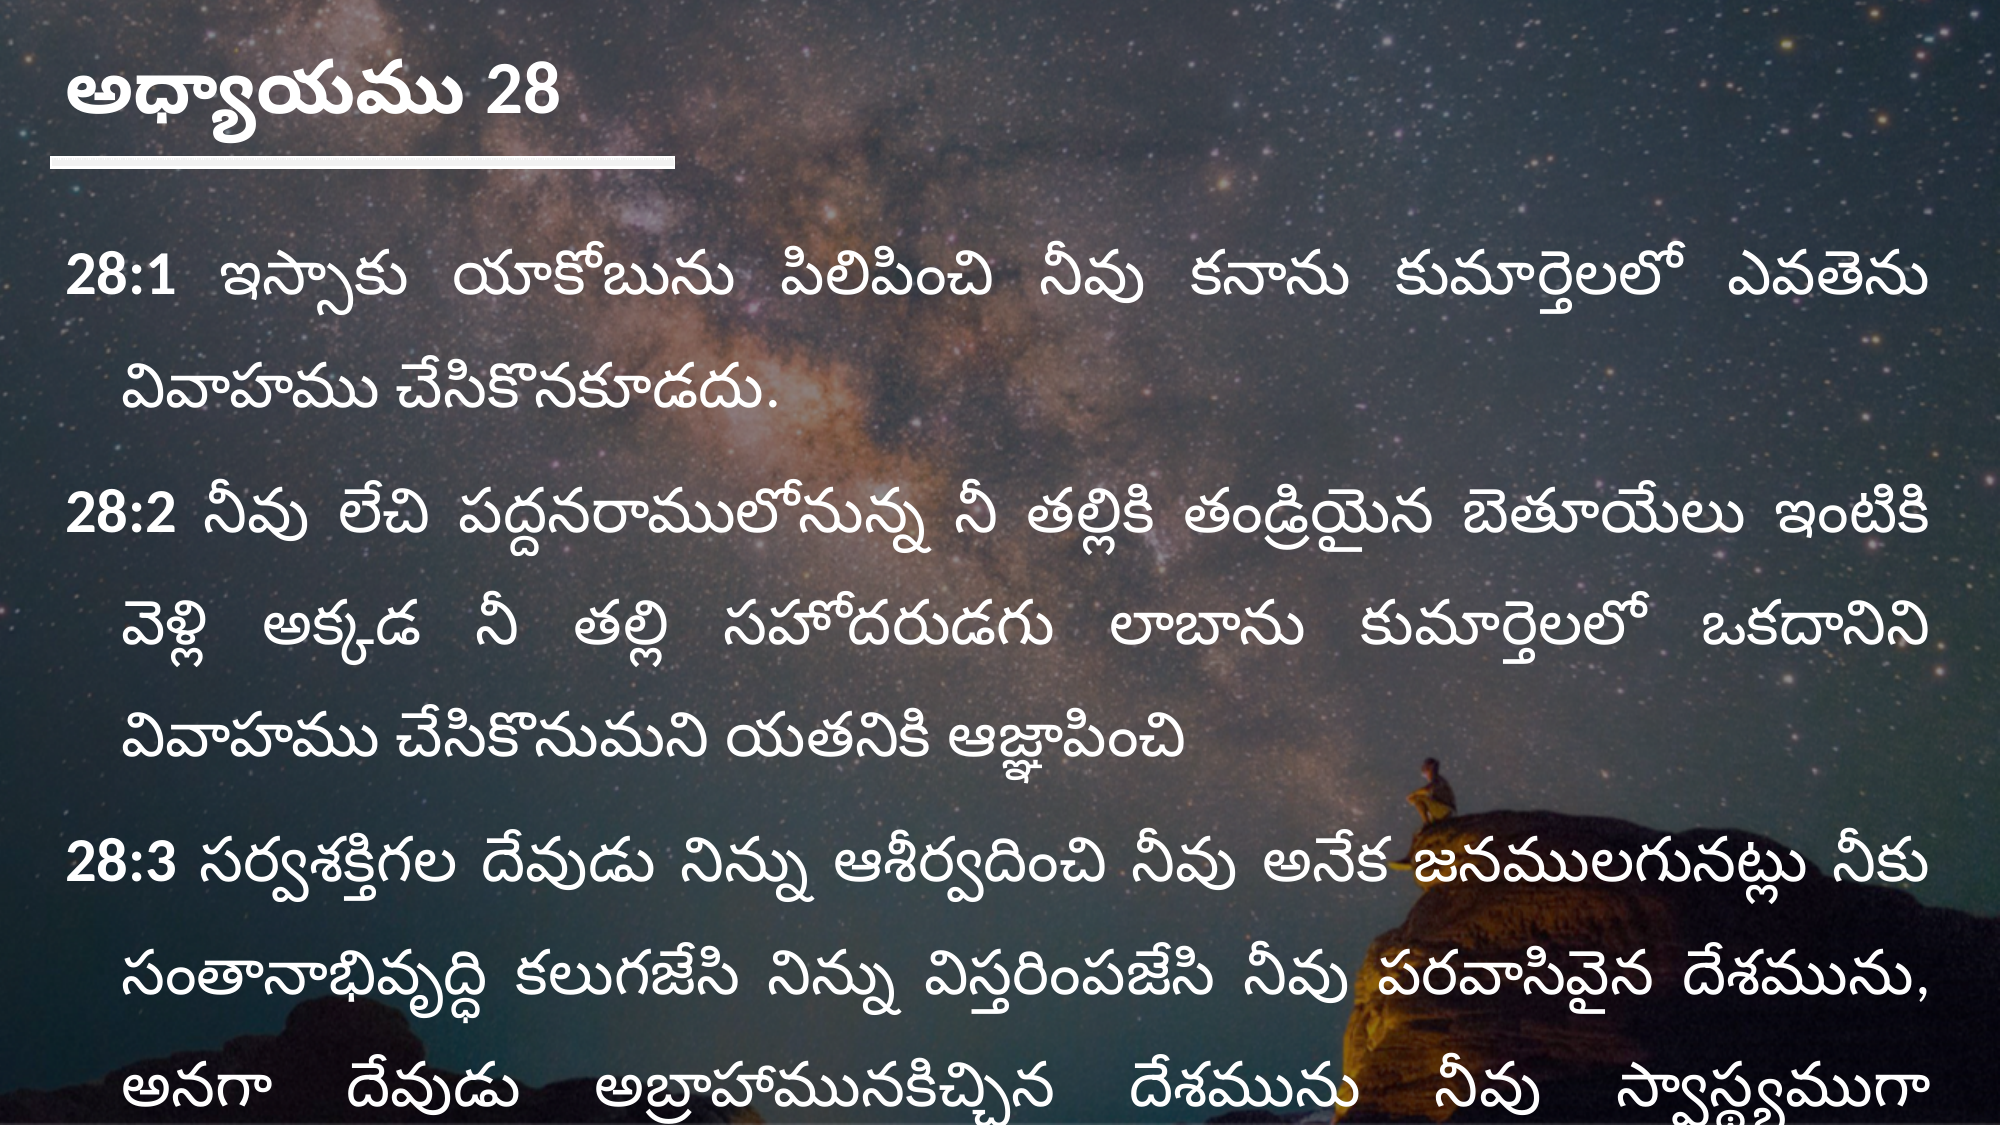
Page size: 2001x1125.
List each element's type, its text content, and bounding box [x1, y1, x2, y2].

list 28:1 ఇస్సాకు యాకోబును పిలిపించి నీవు కనాను కుమార్తెలలో ఎవతెను వివాహము చేసికొనకూడదు. 28:2 నీవు లేచి పద్దనరాములోనున్న నీ తల్లికి తండ్రియైన బెతూయేలు ఇంటికి వెళ్లి అక్కడ నీ తల్లి సహోదరుడగు లాబాను కుమార్తెలలో ఒకదానిని వివాహము చేసికొనుమని యతనికి ఆజ్ఞాపించి 28:3 సర్వశక్తిగల దేవుడు నిన్ను ఆశీర్వదించి నీవు అనేక జనములగునట్లు నీకు సంతానాభివృద్ధి కలుగజేసి నిన్ను విస్తరింపజేసి నీవు పరవాసివైన దేశమును, అనగా దేవుడు అబ్రాహామునకిచ్చిన దేశమును నీవు స్వాస్థ్యముగా చేసికొనునట్లు [50, 187, 1946, 1063]
picture [0, 0, 2000, 1125]
title అధ్యాయము 28 [50, 0, 1925, 167]
